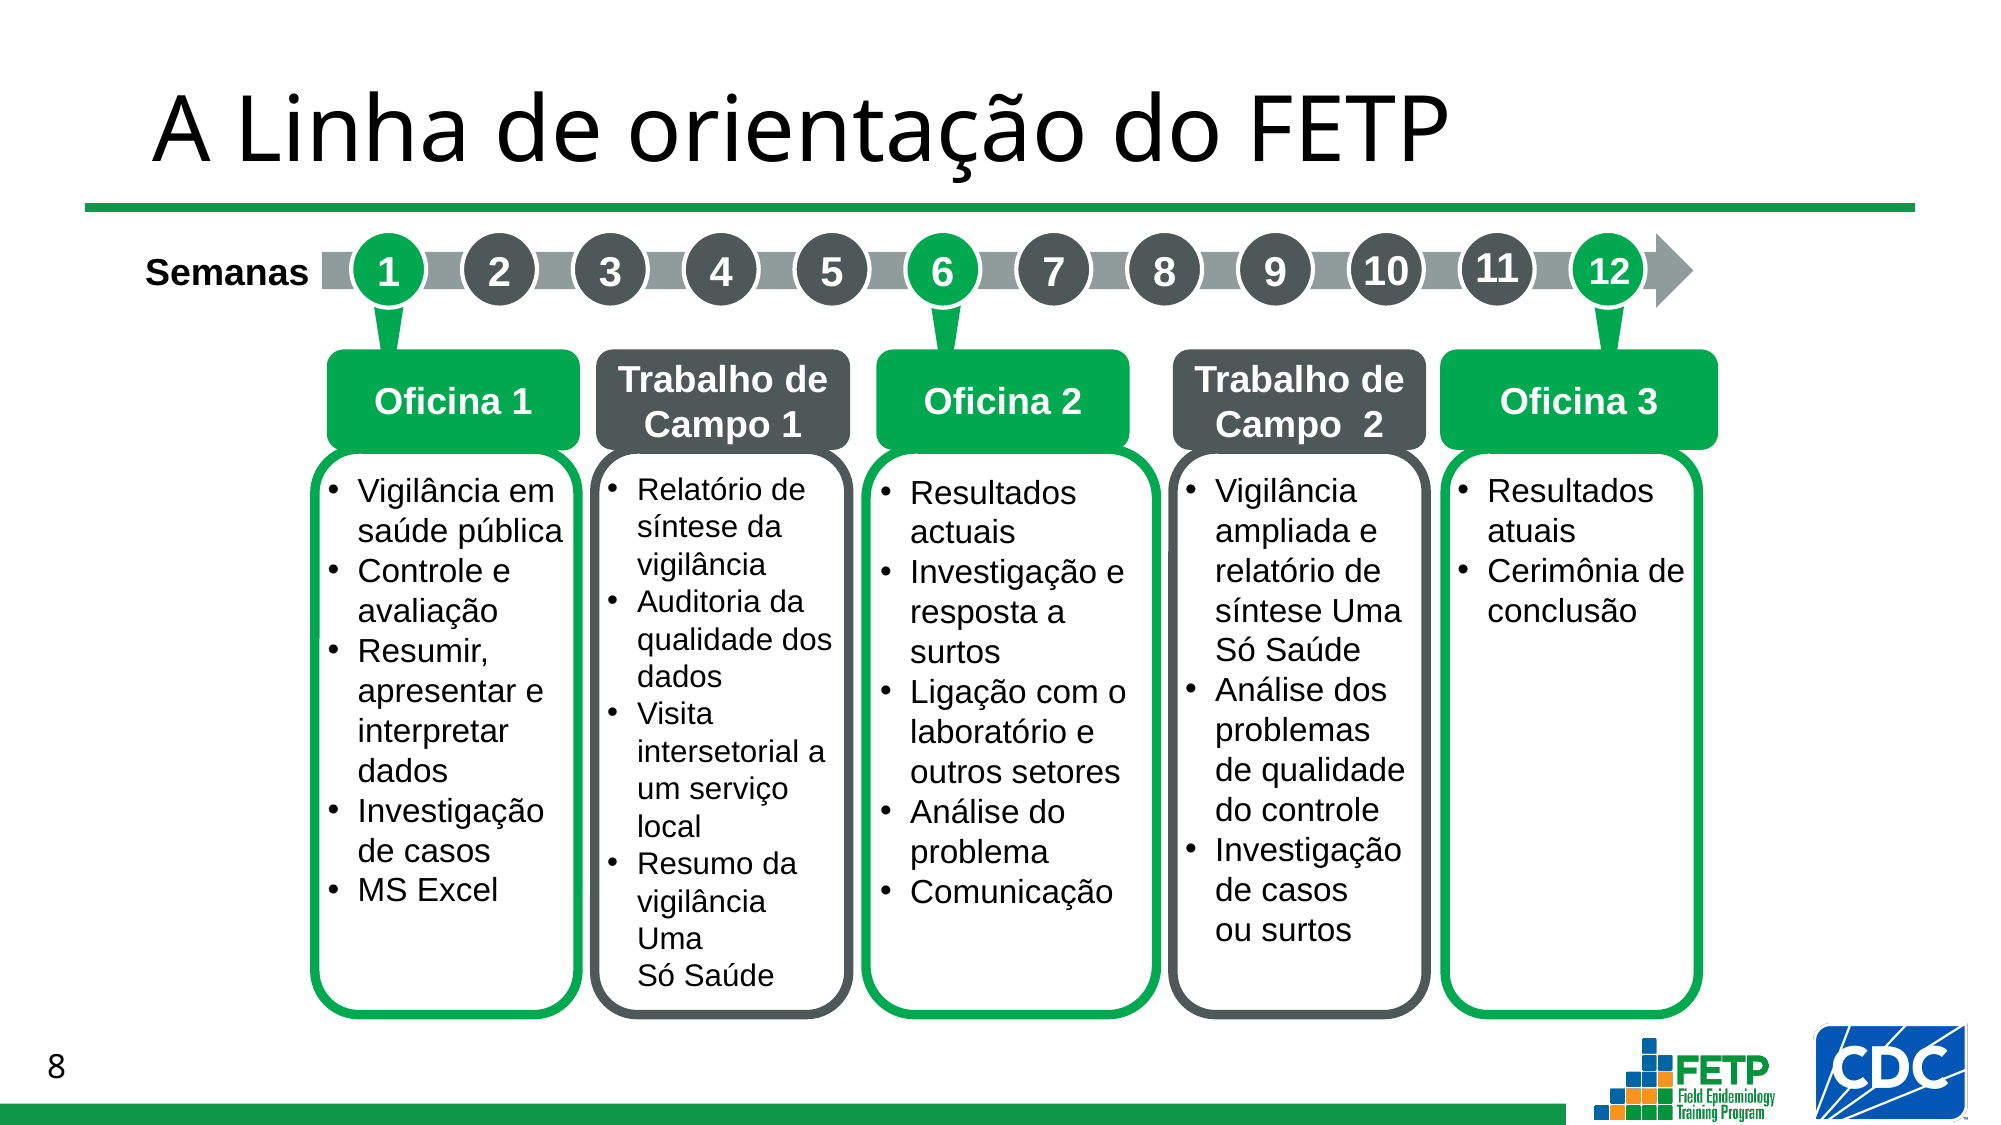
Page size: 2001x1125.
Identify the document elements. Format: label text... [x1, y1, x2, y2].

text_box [594, 349, 851, 1015]
text_box [975, 251, 1021, 290]
text_box [1647, 233, 1694, 308]
text_box 12 [1573, 239, 1647, 300]
text_box [532, 251, 578, 290]
text_box 5 [794, 230, 870, 308]
text_box 4 [683, 230, 759, 308]
text_box [1594, 304, 1625, 349]
text_box 1 [351, 230, 427, 308]
title A Linha de orientação do FETP [137, 75, 1863, 207]
text_box 11 [1455, 233, 1540, 299]
text_box [1369, 230, 1404, 235]
text_box [1308, 251, 1348, 290]
text_box 9 [1237, 230, 1313, 308]
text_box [314, 349, 581, 1015]
picture [1813, 1023, 1968, 1122]
text_box [1086, 251, 1132, 290]
text_box [754, 251, 799, 290]
picture [1594, 1038, 1775, 1122]
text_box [1440, 349, 1719, 1015]
text_box 8 [1127, 230, 1203, 308]
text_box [1172, 349, 1427, 1015]
text_box [1197, 251, 1243, 290]
text_box Semanas [99, 240, 325, 301]
text_box [1473, 299, 1521, 308]
text_box [421, 251, 467, 290]
text_box [643, 251, 689, 290]
text_box 3 [572, 230, 648, 308]
text_box [321, 251, 356, 290]
text_box 7 [1016, 230, 1092, 308]
text_box 10 [1348, 235, 1426, 301]
text_box [1585, 300, 1631, 308]
text_box [1365, 301, 1408, 308]
text_box 6 [905, 230, 981, 308]
text_box [865, 251, 910, 290]
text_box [866, 349, 1157, 1015]
text_box [931, 303, 962, 349]
text_box [1426, 251, 1455, 290]
text_box [1540, 251, 1573, 290]
text_box [373, 305, 404, 349]
text_box [1584, 230, 1632, 239]
text_box 2 [461, 230, 537, 308]
